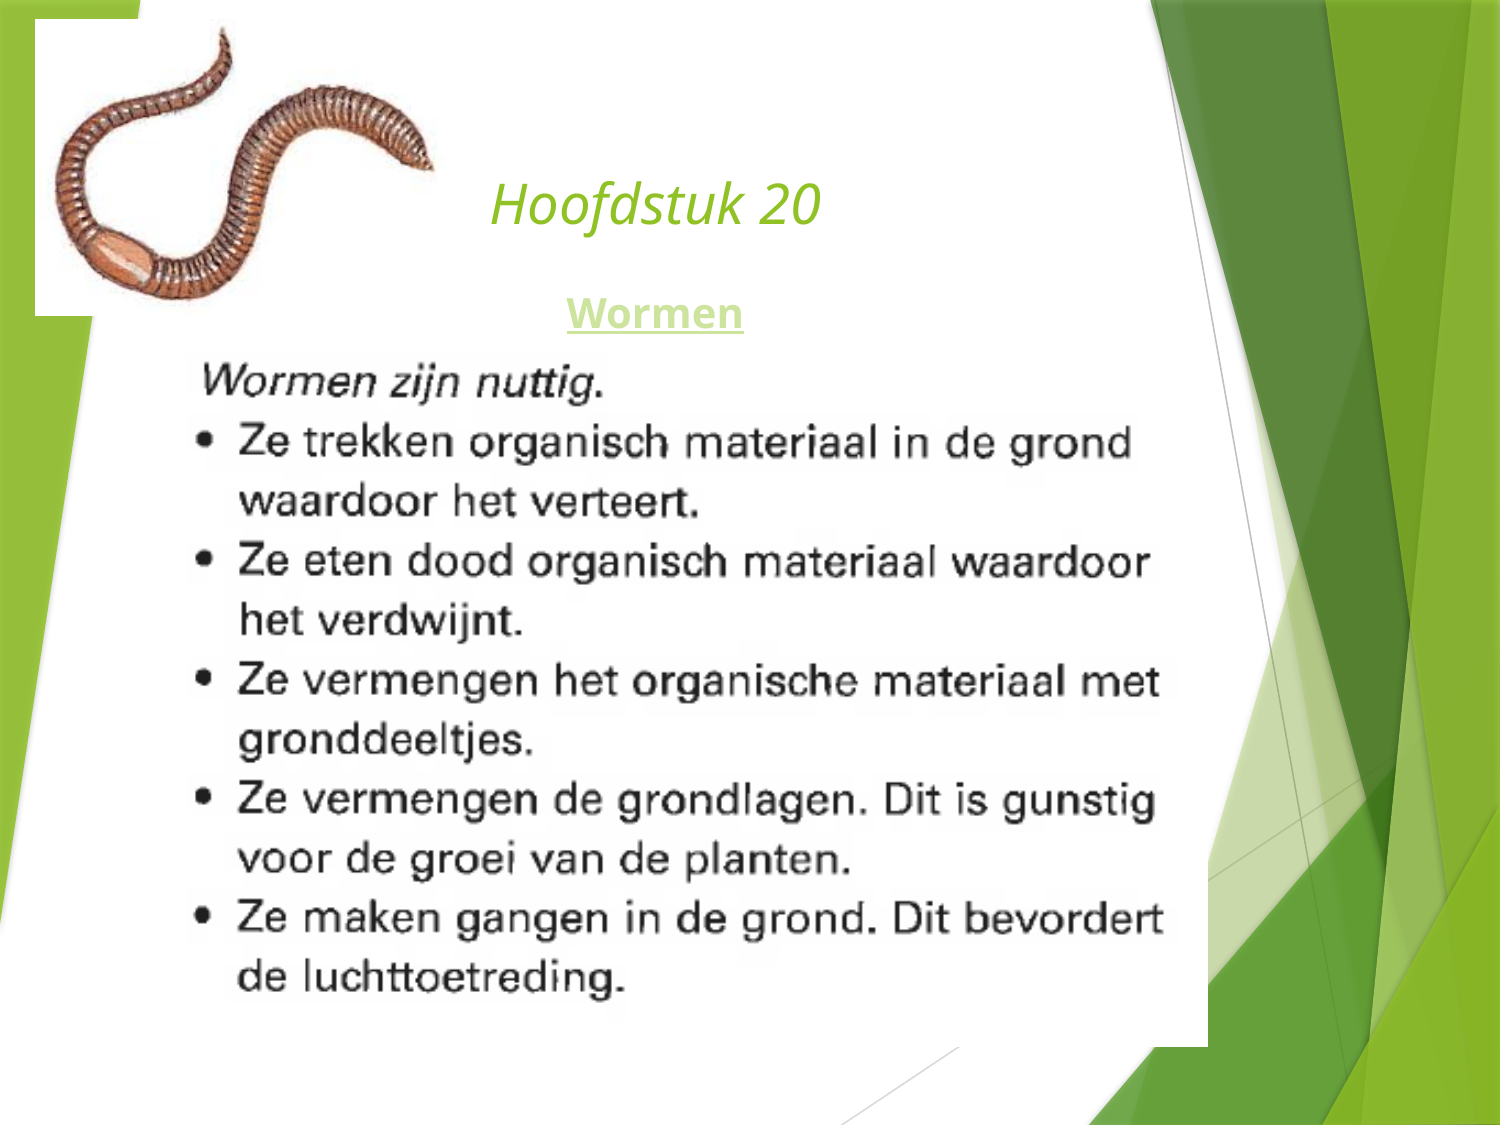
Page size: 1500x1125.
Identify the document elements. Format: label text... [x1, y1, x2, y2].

title Hoofdstuk 20 [455, 101, 1199, 244]
picture [35, 18, 452, 317]
subtitle Wormen [64, 278, 1247, 1012]
picture [182, 344, 1209, 1048]
